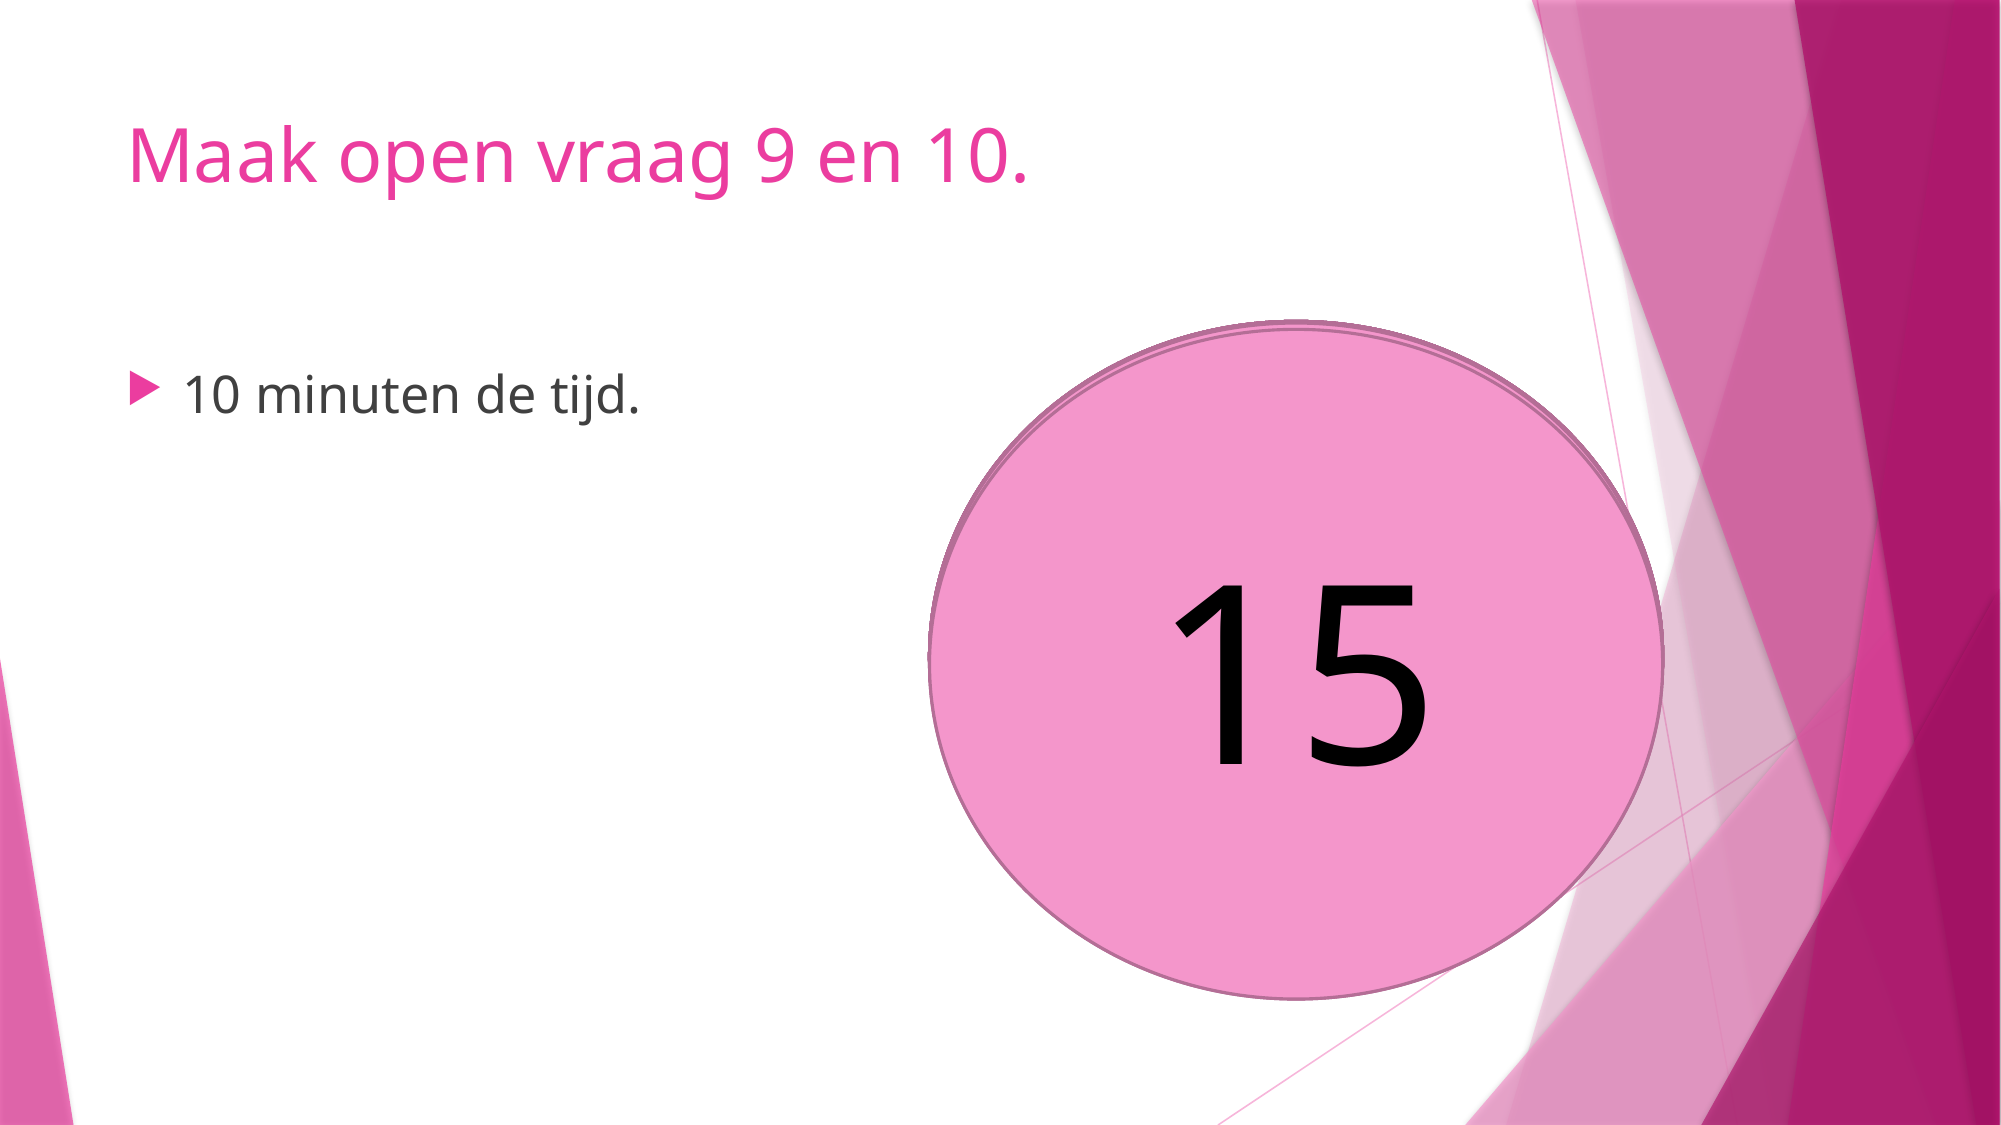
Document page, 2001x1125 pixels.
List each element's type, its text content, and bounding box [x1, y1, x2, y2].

text_box 14 [930, 321, 1662, 621]
text_box 15 [927, 327, 1665, 1001]
list 10 minuten de tijd. [111, 354, 831, 962]
title Maak open vraag 9 en 10. [111, 99, 1522, 317]
